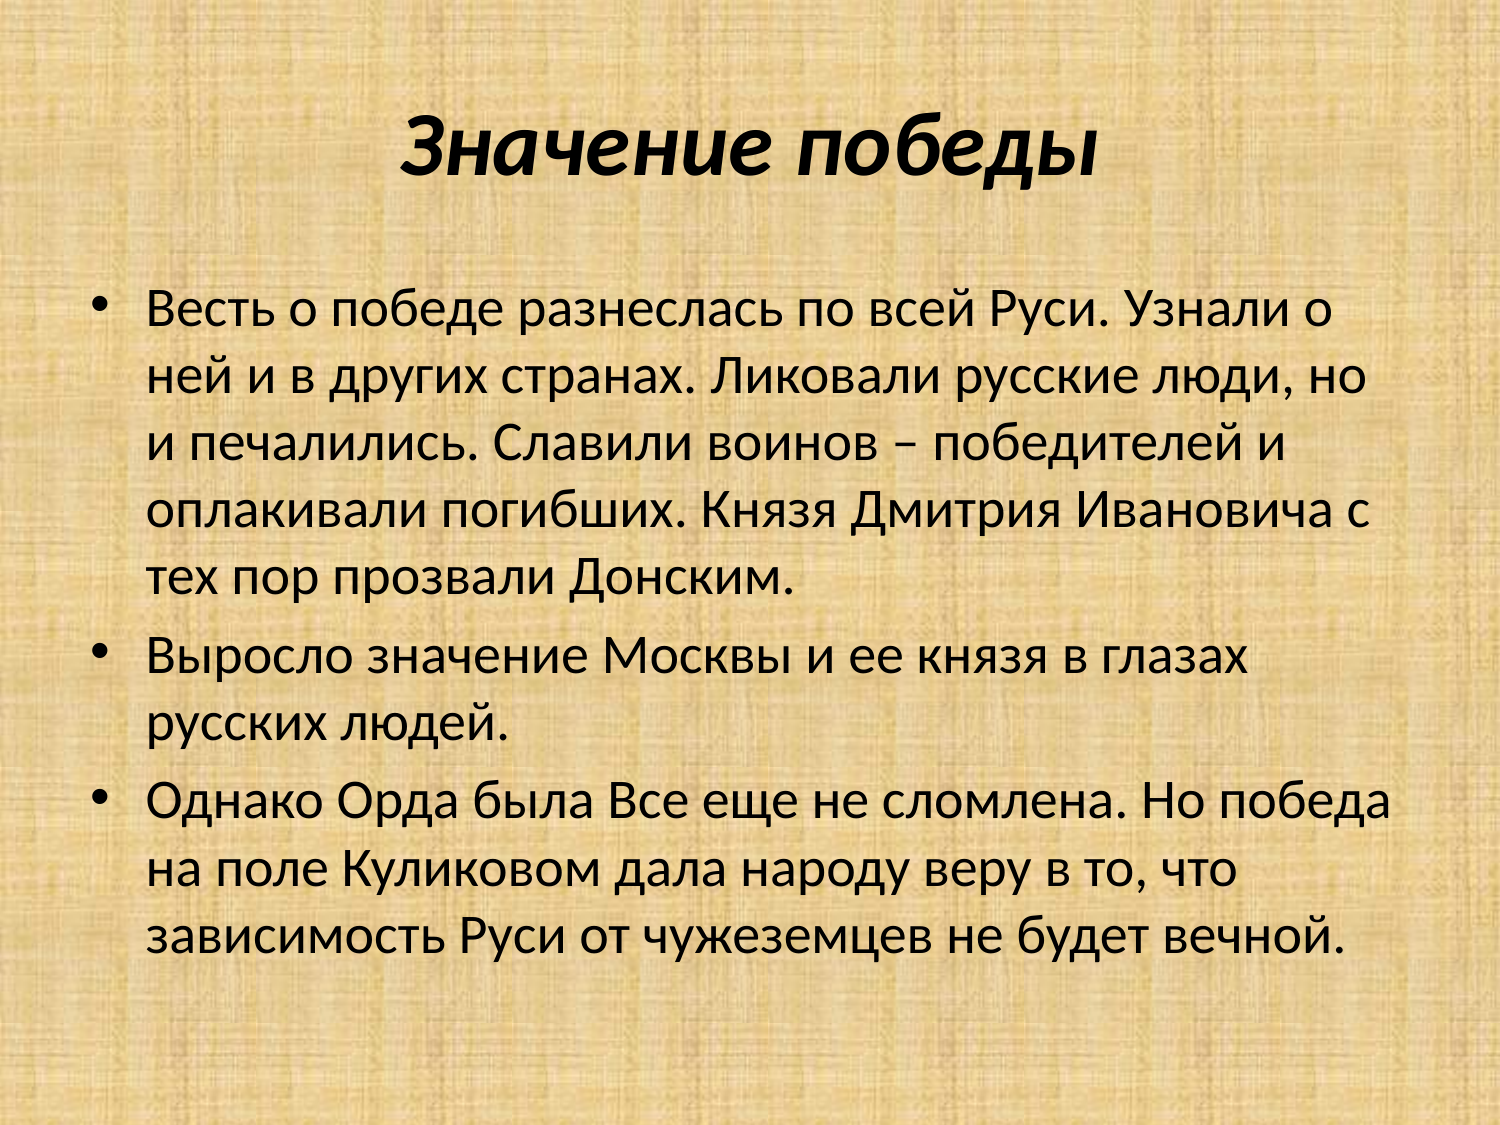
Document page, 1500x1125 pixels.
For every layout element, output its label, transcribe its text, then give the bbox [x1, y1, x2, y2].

picture [0, 0, 1500, 1125]
list Весть о победе разнеслась по всей Руси. Узнали о ней и в других странах. Ликовали русские люди, но и печалились. Славили воинов – победителей и оплакивали погибших. Князя Дмитрия Ивановича с тех пор прозвали Донским. Выросло значение Москвы и ее князя в глазах русских людей. Однако Орда была Все еще не сломлена. Но победа на поле Куликовом дала народу веру в то, что зависимость Руси от чужеземцев не будет вечной. [75, 262, 1425, 1005]
title Значение победы [75, 45, 1425, 233]
